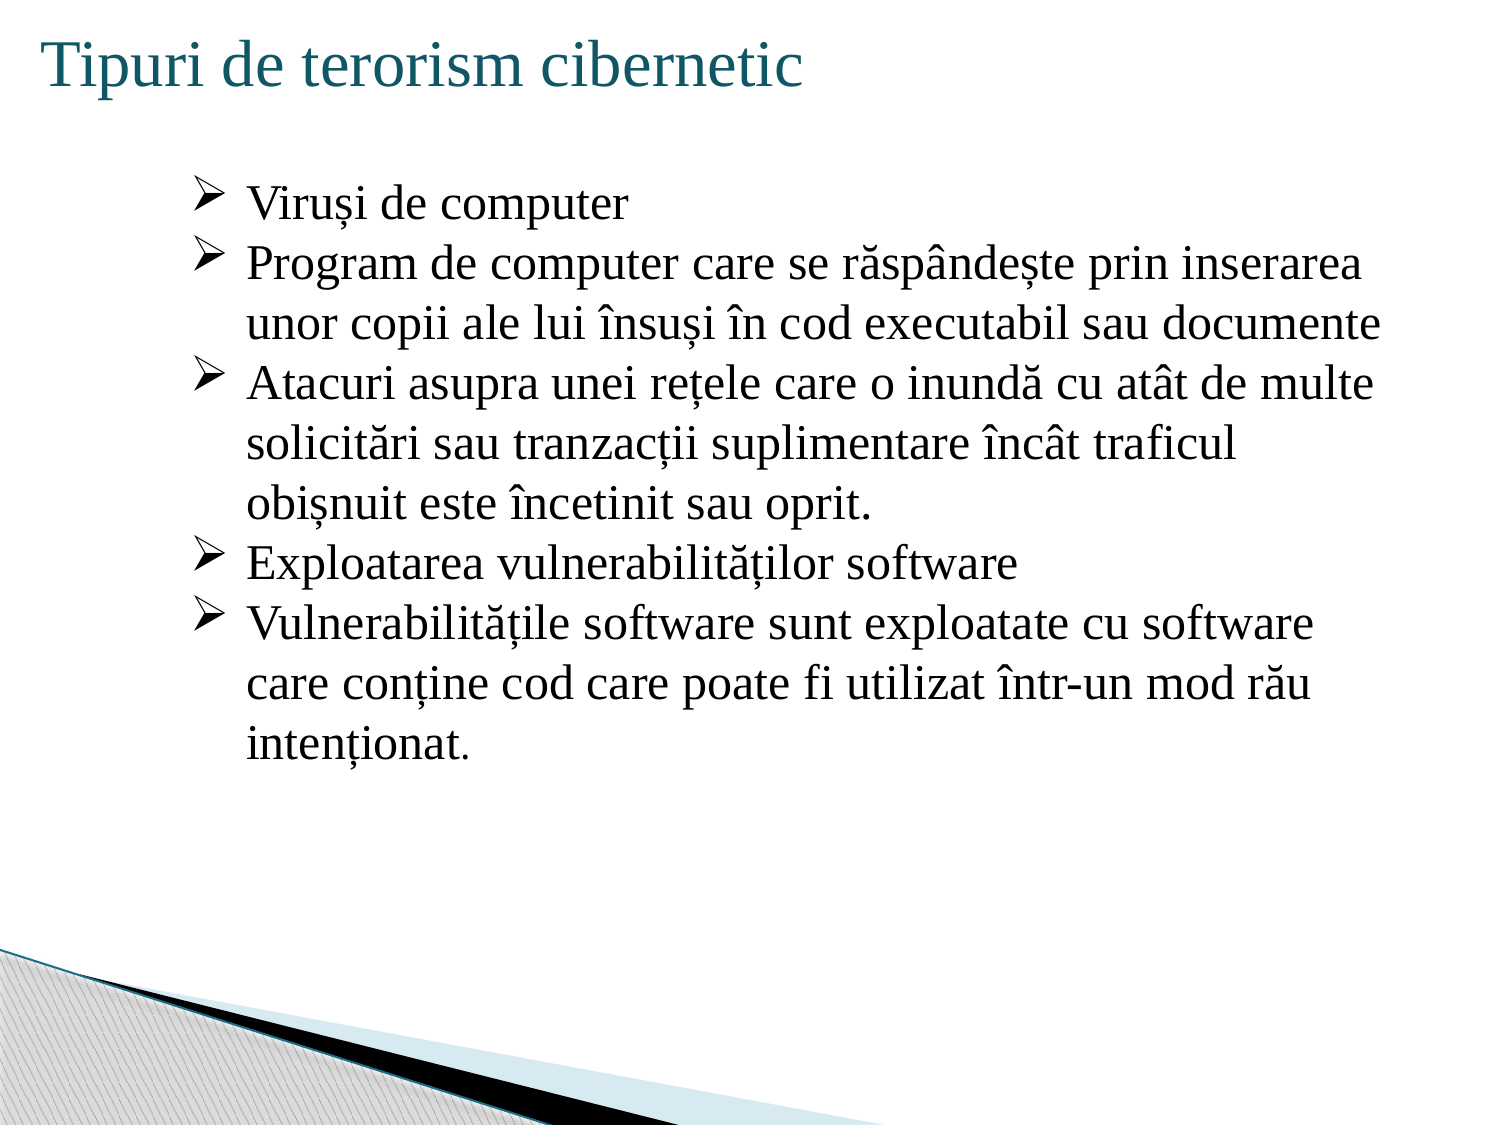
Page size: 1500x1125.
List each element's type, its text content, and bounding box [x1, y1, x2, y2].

text_box Tipuri de terorism cibernetic [25, 12, 821, 108]
text_box Viruși de computer Program de computer care se răspândește prin inserarea unor copii ale lui însuși în cod executabil sau documente Atacuri asupra unei rețele care o inundă cu atât de multe solicitări sau tranzacții suplimentare încât traficul obișnuit este încetinit sau oprit. Exploatarea vulnerabilităților software Vulnerabilitățile software sunt exploatate cu software care conține cod care poate fi utilizat într-un mod rău intenționat. [174, 162, 1400, 778]
